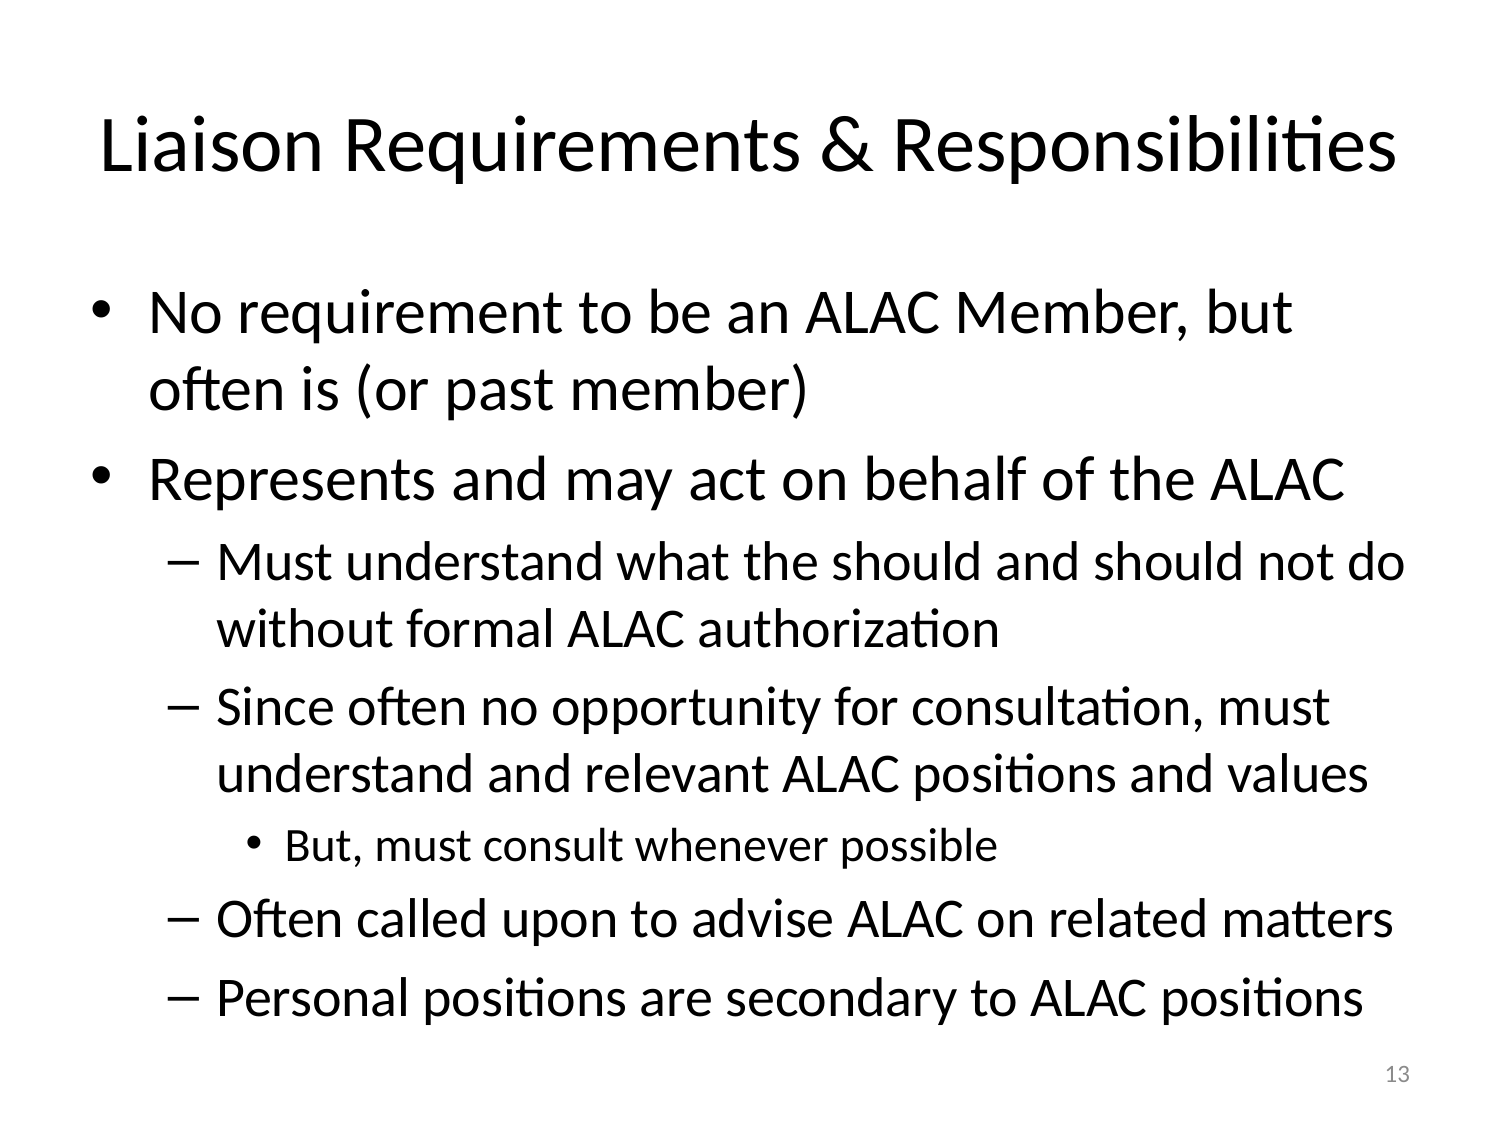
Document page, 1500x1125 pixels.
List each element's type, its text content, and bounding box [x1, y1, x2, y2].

list No requirement to be an ALAC Member, but often is (or past member) Represents and may act on behalf of the ALAC Must understand what the should and should not do without formal ALAC authorization Since often no opportunity for consultation, must understand and relevant ALAC positions and values But, must consult whenever possible Often called upon to advise ALAC on related matters Personal positions are secondary to ALAC positions [75, 262, 1425, 1047]
title Liaison Requirements & Responsibilities [75, 45, 1425, 233]
slide_number 13 [1074, 1042, 1425, 1103]
